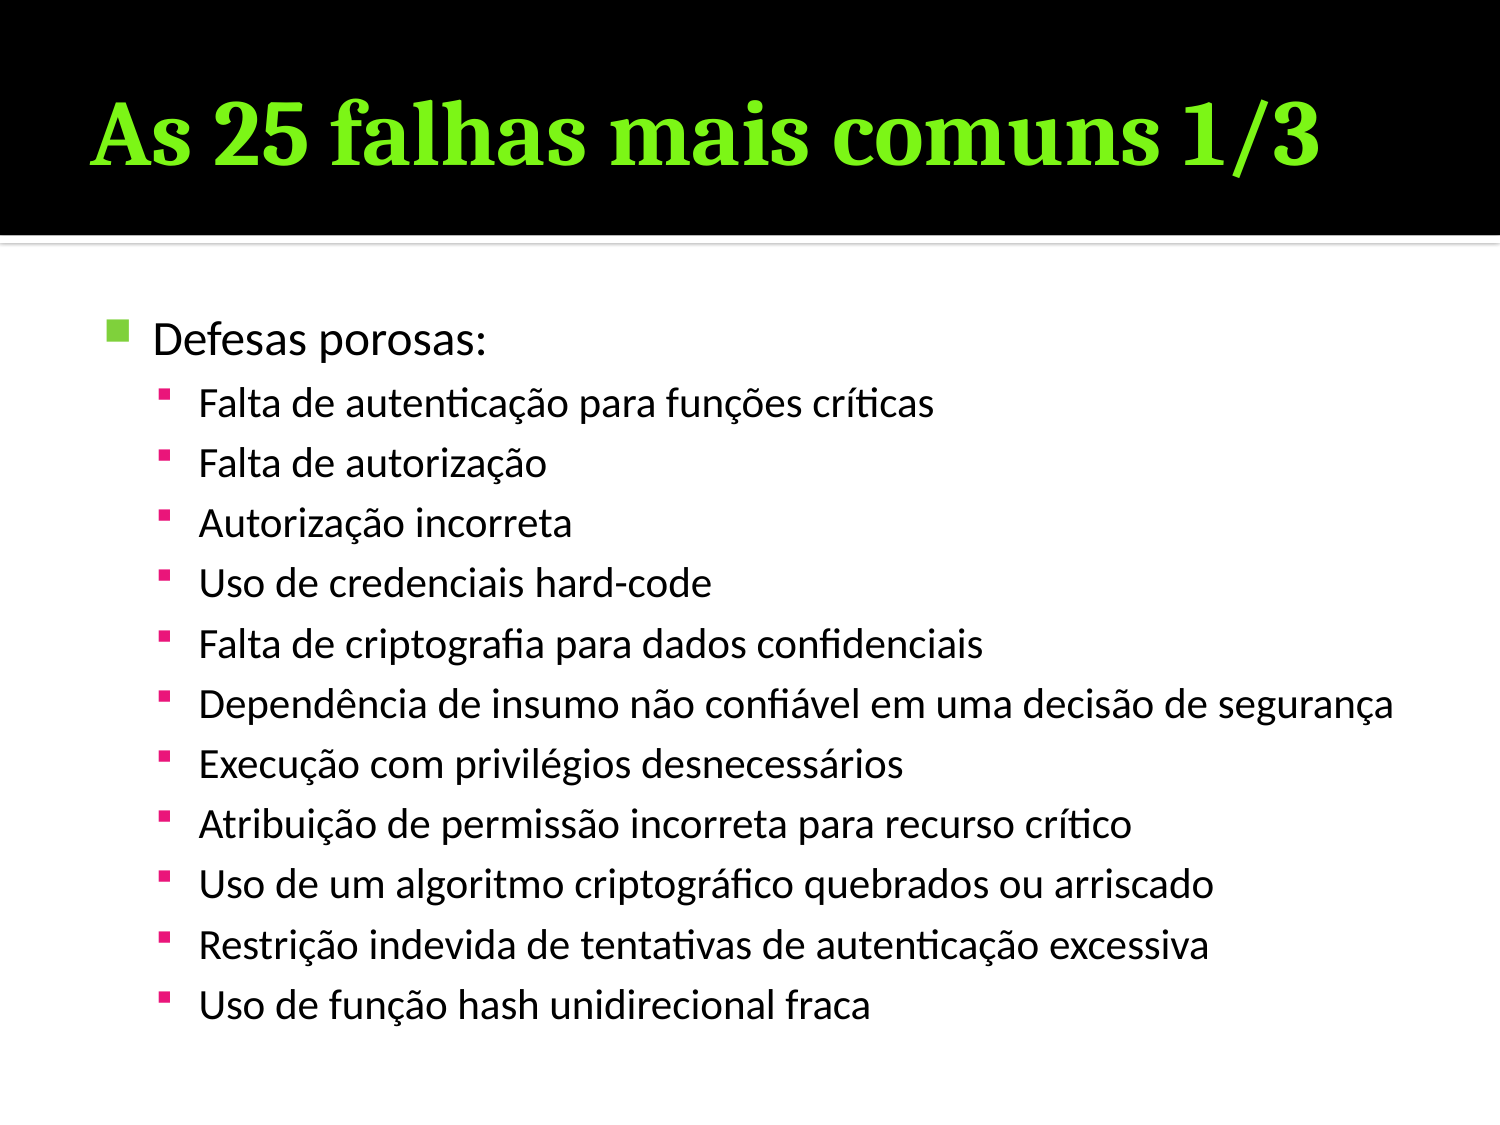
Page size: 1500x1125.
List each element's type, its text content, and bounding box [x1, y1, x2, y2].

title As 25 falhas mais comuns 1/3 [75, 25, 1425, 231]
list Defesas porosas: Falta de autenticação para funções críticas Falta de autorização Autorização incorreta Uso de credenciais hard-code Falta de criptografia para dados confidenciais Dependência de insumo não confiável em uma decisão de segurança Execução com privilégios desnecessários Atribuição de permissão incorreta para recurso crítico Uso de um algoritmo criptográfico quebrados ou arriscado Restrição indevida de tentativas de autenticação excessiva Uso de função hash unidirecional fraca [75, 291, 1425, 1050]
